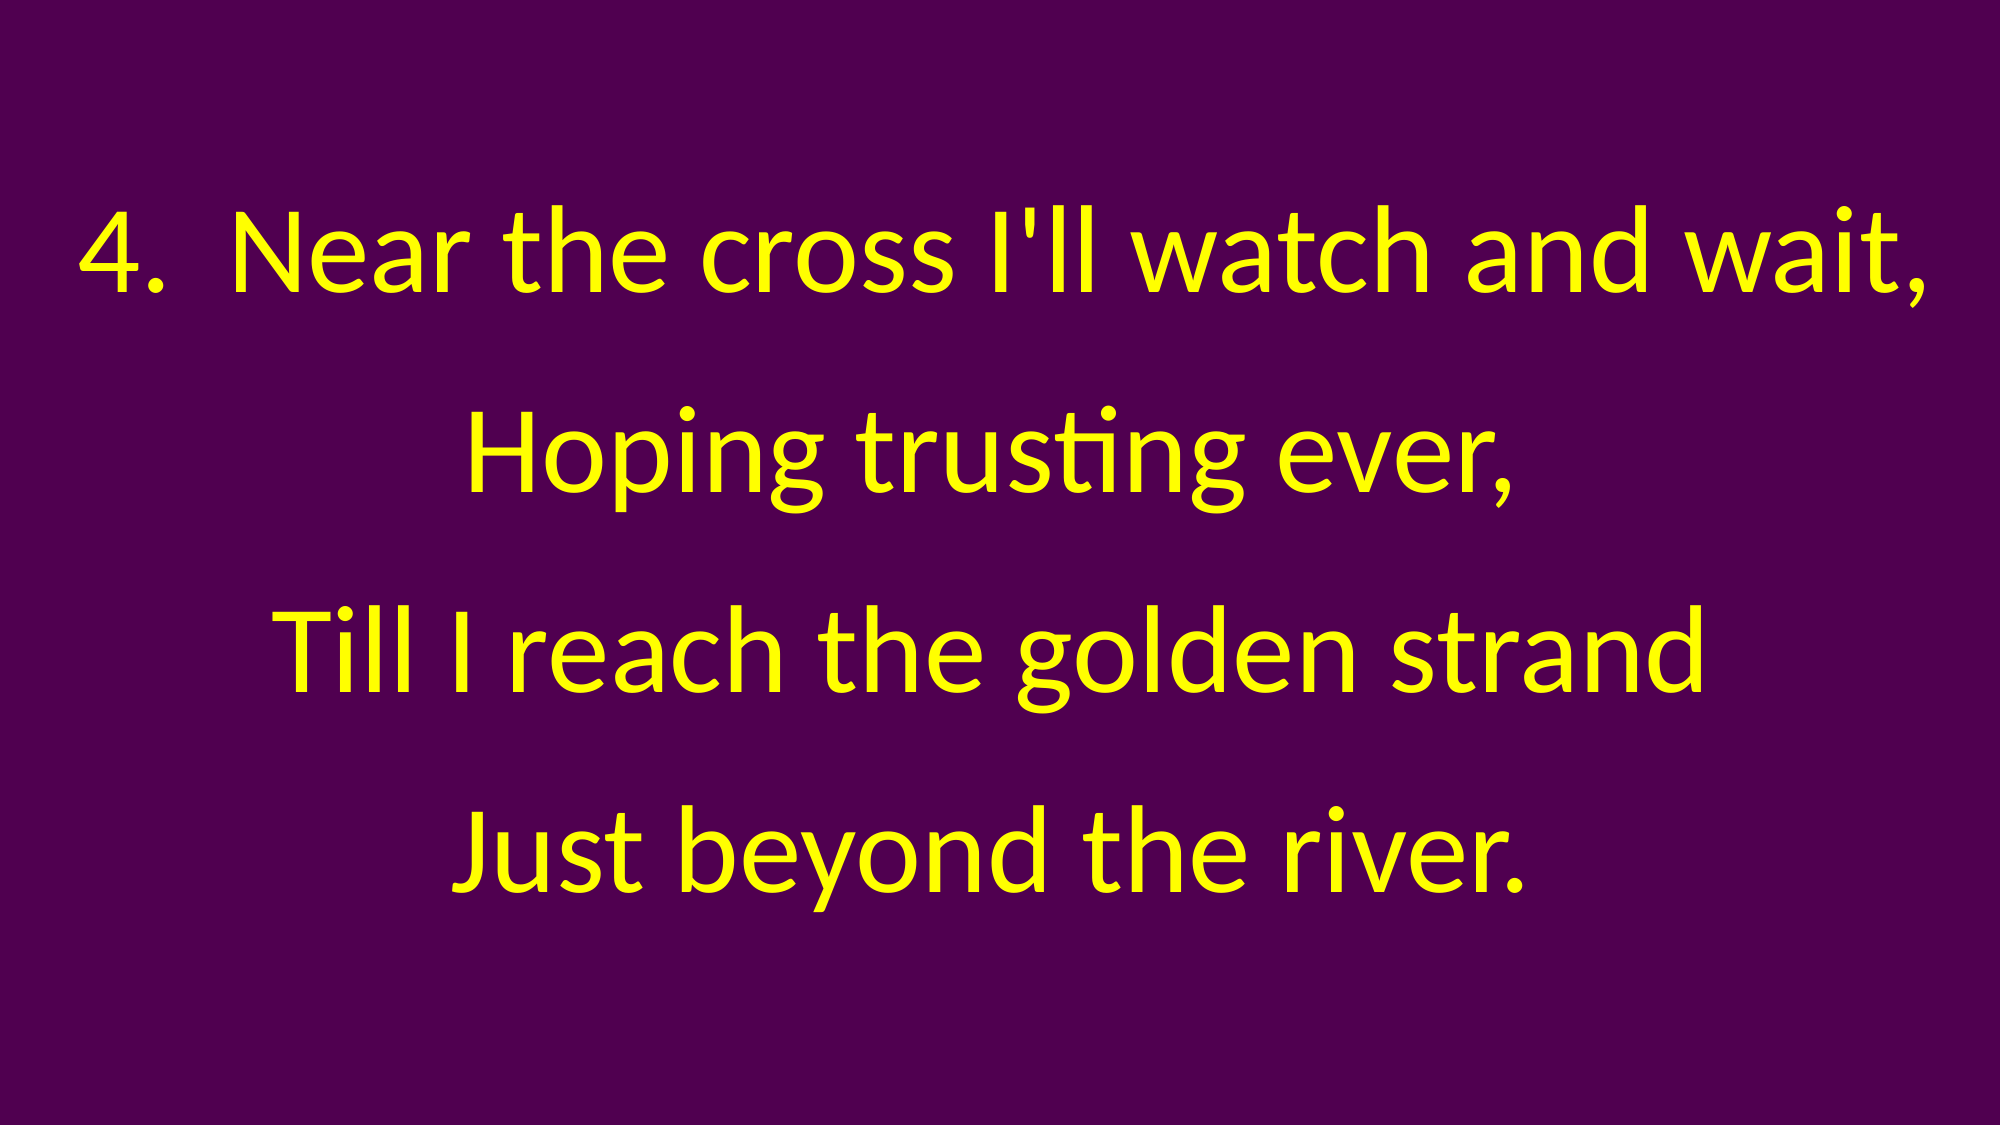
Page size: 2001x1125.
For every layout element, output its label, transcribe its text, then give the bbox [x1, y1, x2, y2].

text_box 4. Near the cross I'll watch and wait, Hoping trusting ever, Till I reach the golden strand Just beyond the river. [0, 159, 2000, 925]
